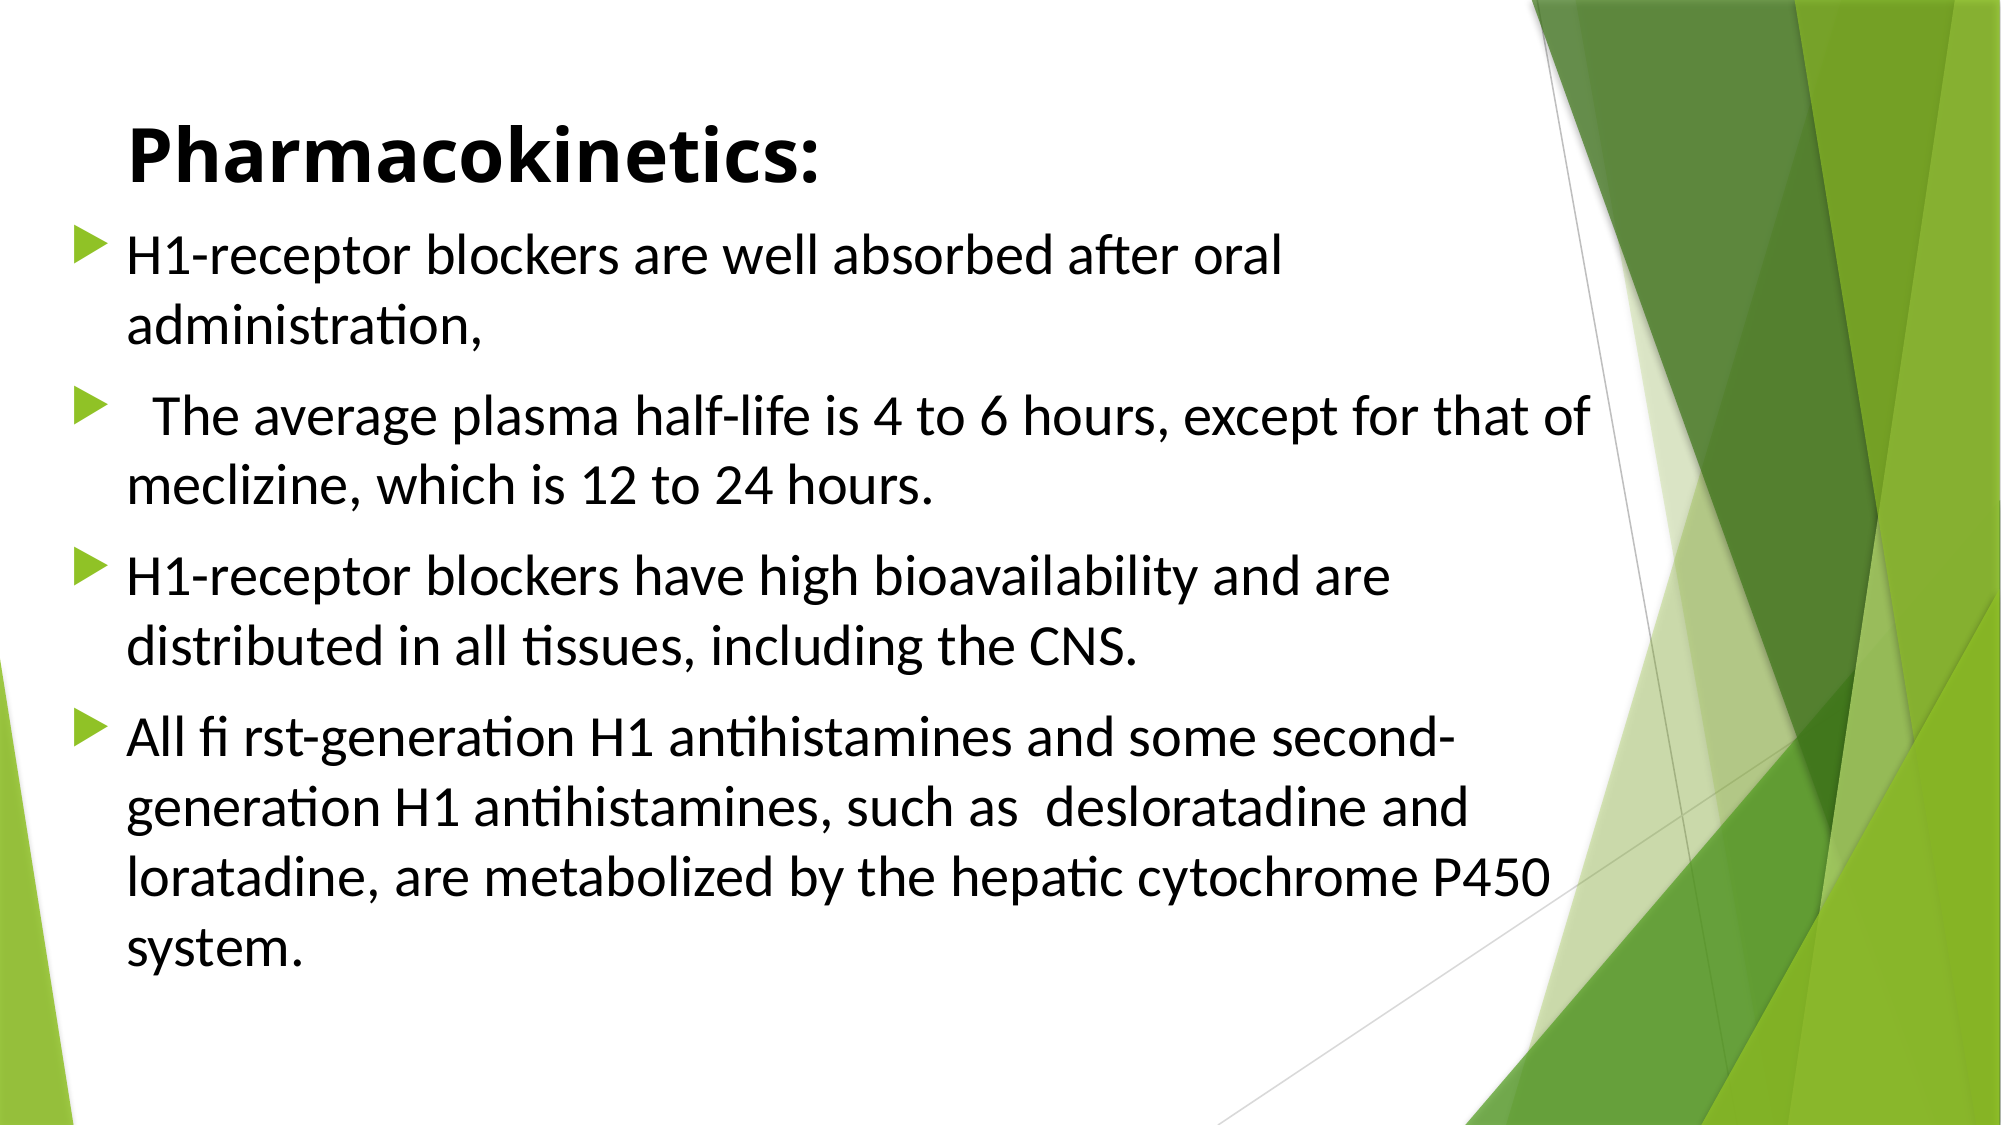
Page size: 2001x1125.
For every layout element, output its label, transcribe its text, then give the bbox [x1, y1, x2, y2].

list H1-receptor blockers are well absorbed after oral administration, The average plasma half-life is 4 to 6 hours, except for that of meclizine, which is 12 to 24 hours. H1-receptor blockers have high bioavailability and are distributed in all tissues, including the CNS. All fi rst-generation H1 antihistamines and some second-generation H1 antihistamines, such as desloratadine and loratadine, are metabolized by the hepatic cytochrome P450 system. [54, 208, 1631, 972]
title Pharmacokinetics: [111, 99, 1522, 208]
